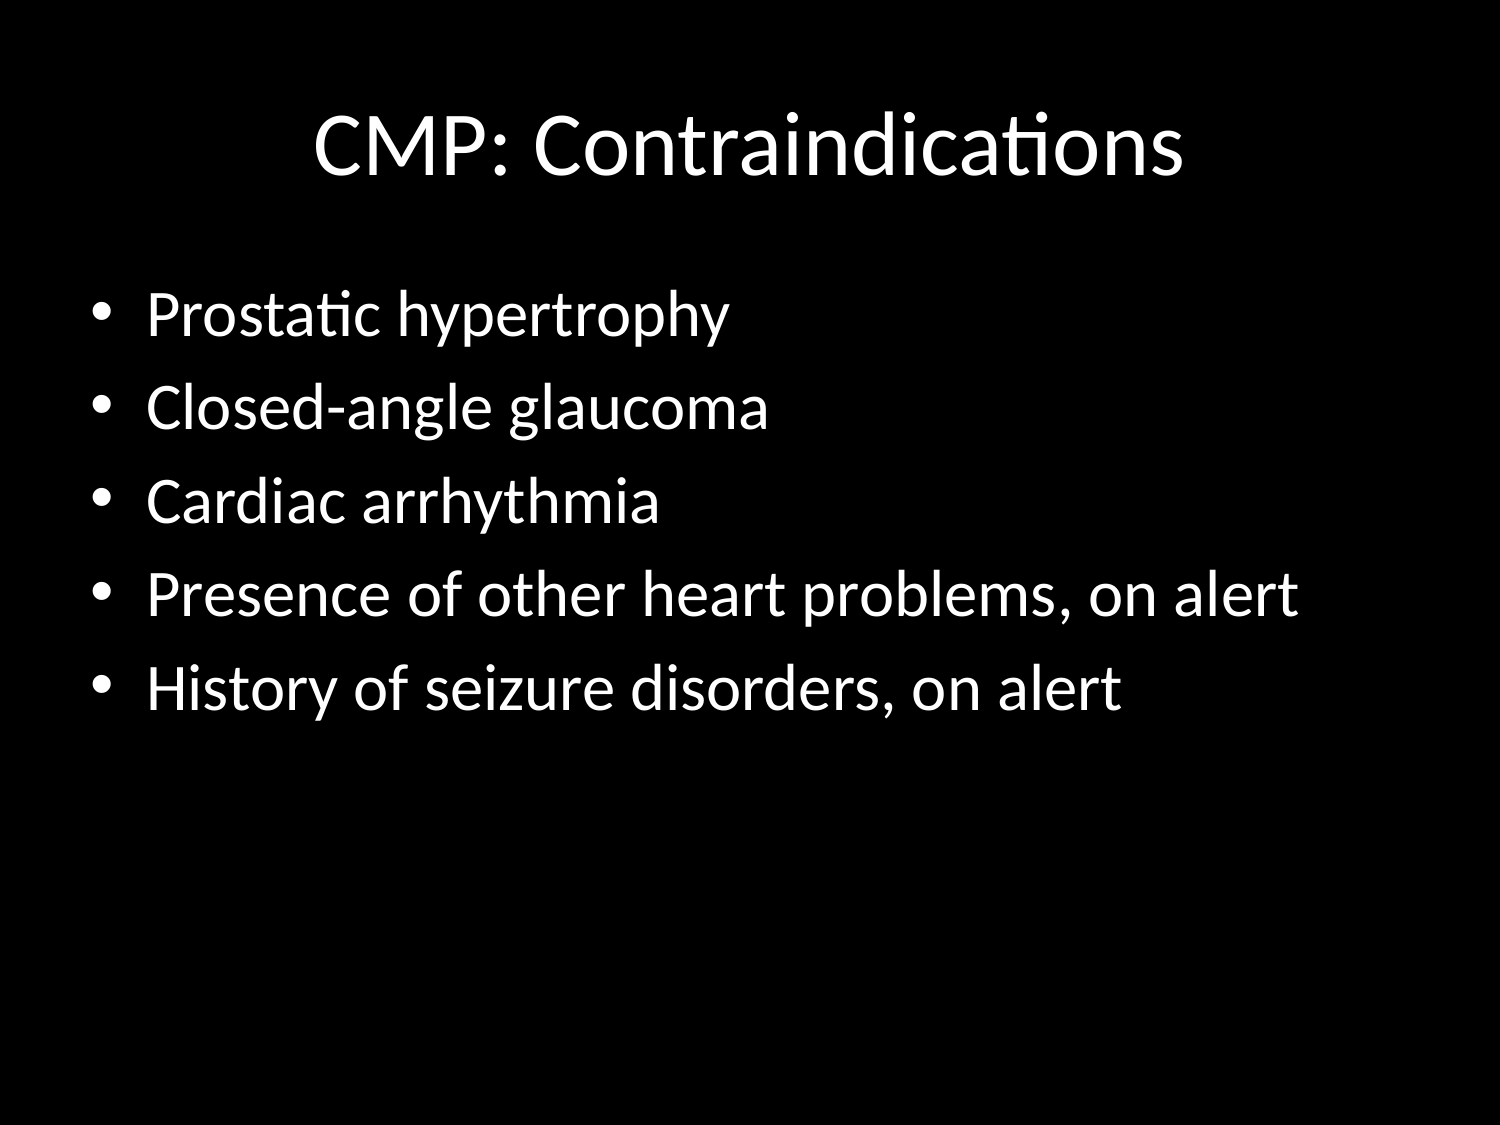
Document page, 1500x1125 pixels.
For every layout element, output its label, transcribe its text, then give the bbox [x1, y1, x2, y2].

list Prostatic hypertrophy Closed-angle glaucoma Cardiac arrhythmia Presence of other heart problems, on alert History of seizure disorders, on alert [75, 262, 1425, 1005]
title CMP: Contraindications [75, 45, 1425, 233]
